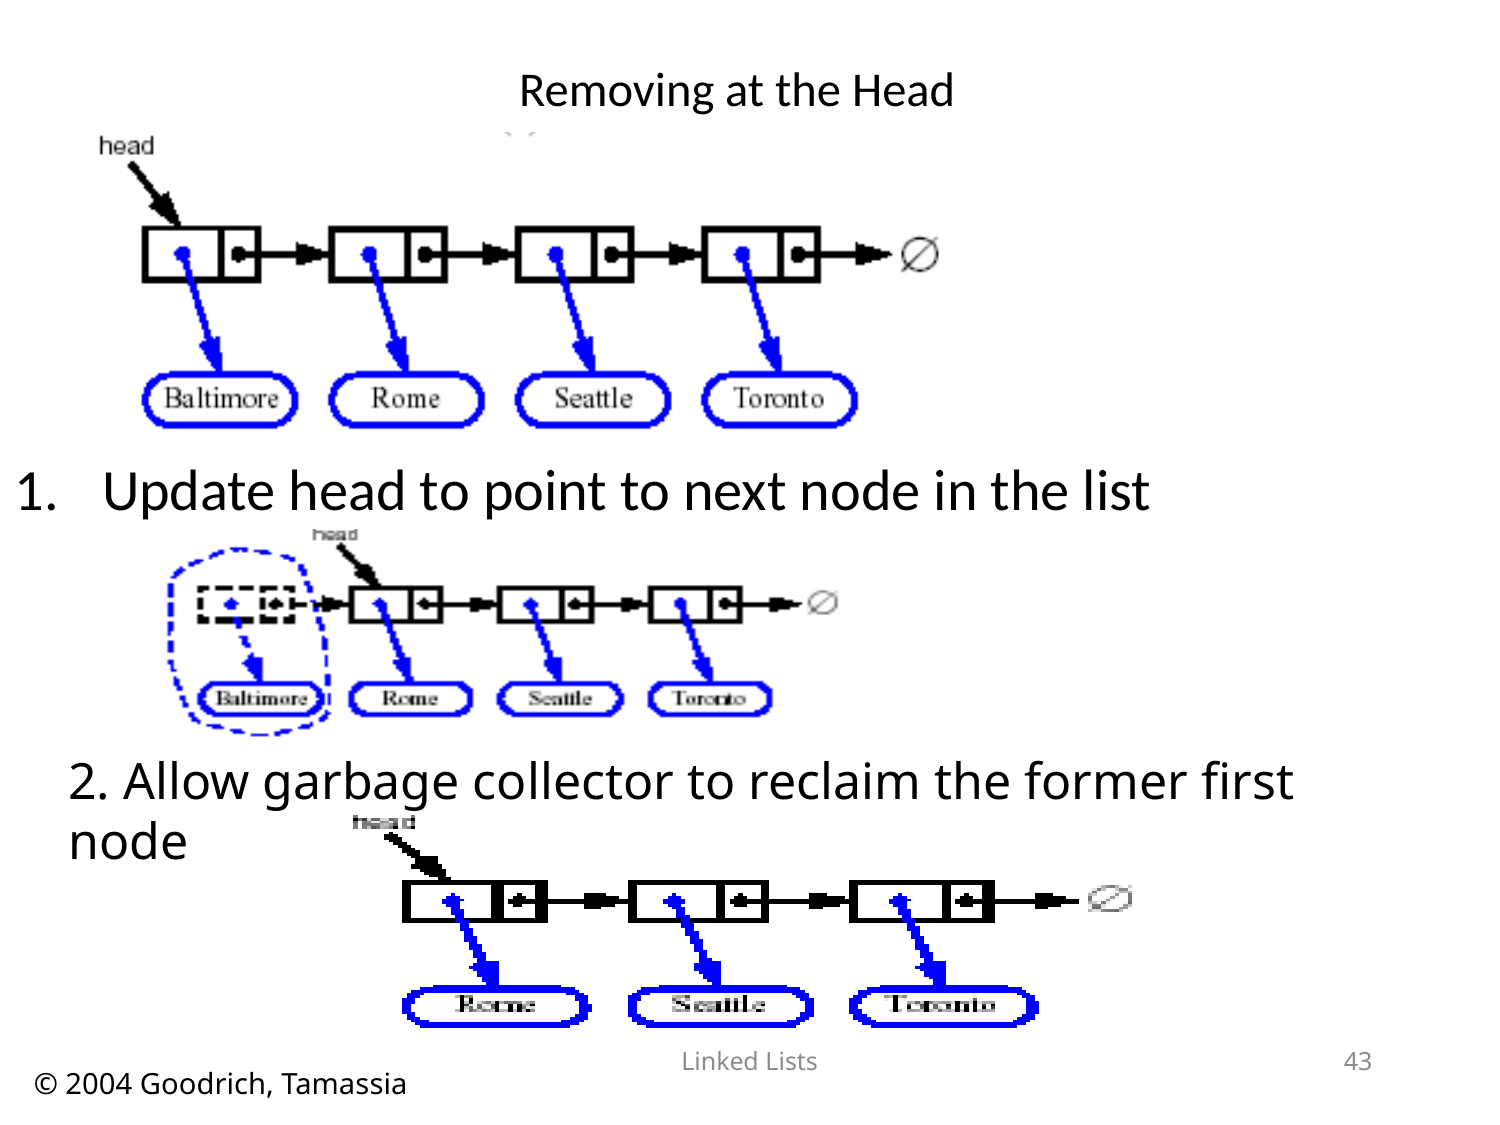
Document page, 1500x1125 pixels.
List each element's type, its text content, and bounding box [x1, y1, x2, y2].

footer Linked Lists [512, 1047, 988, 1100]
text_box 2. Allow garbage collector to reclaim the former first node [53, 741, 1422, 877]
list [292, 789, 1208, 1039]
slide_number 43 [1074, 1025, 1388, 1100]
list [148, 529, 877, 745]
title Removing at the Head [99, 50, 1375, 125]
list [93, 132, 992, 444]
list Update head to point to next node in the list [0, 444, 1341, 538]
